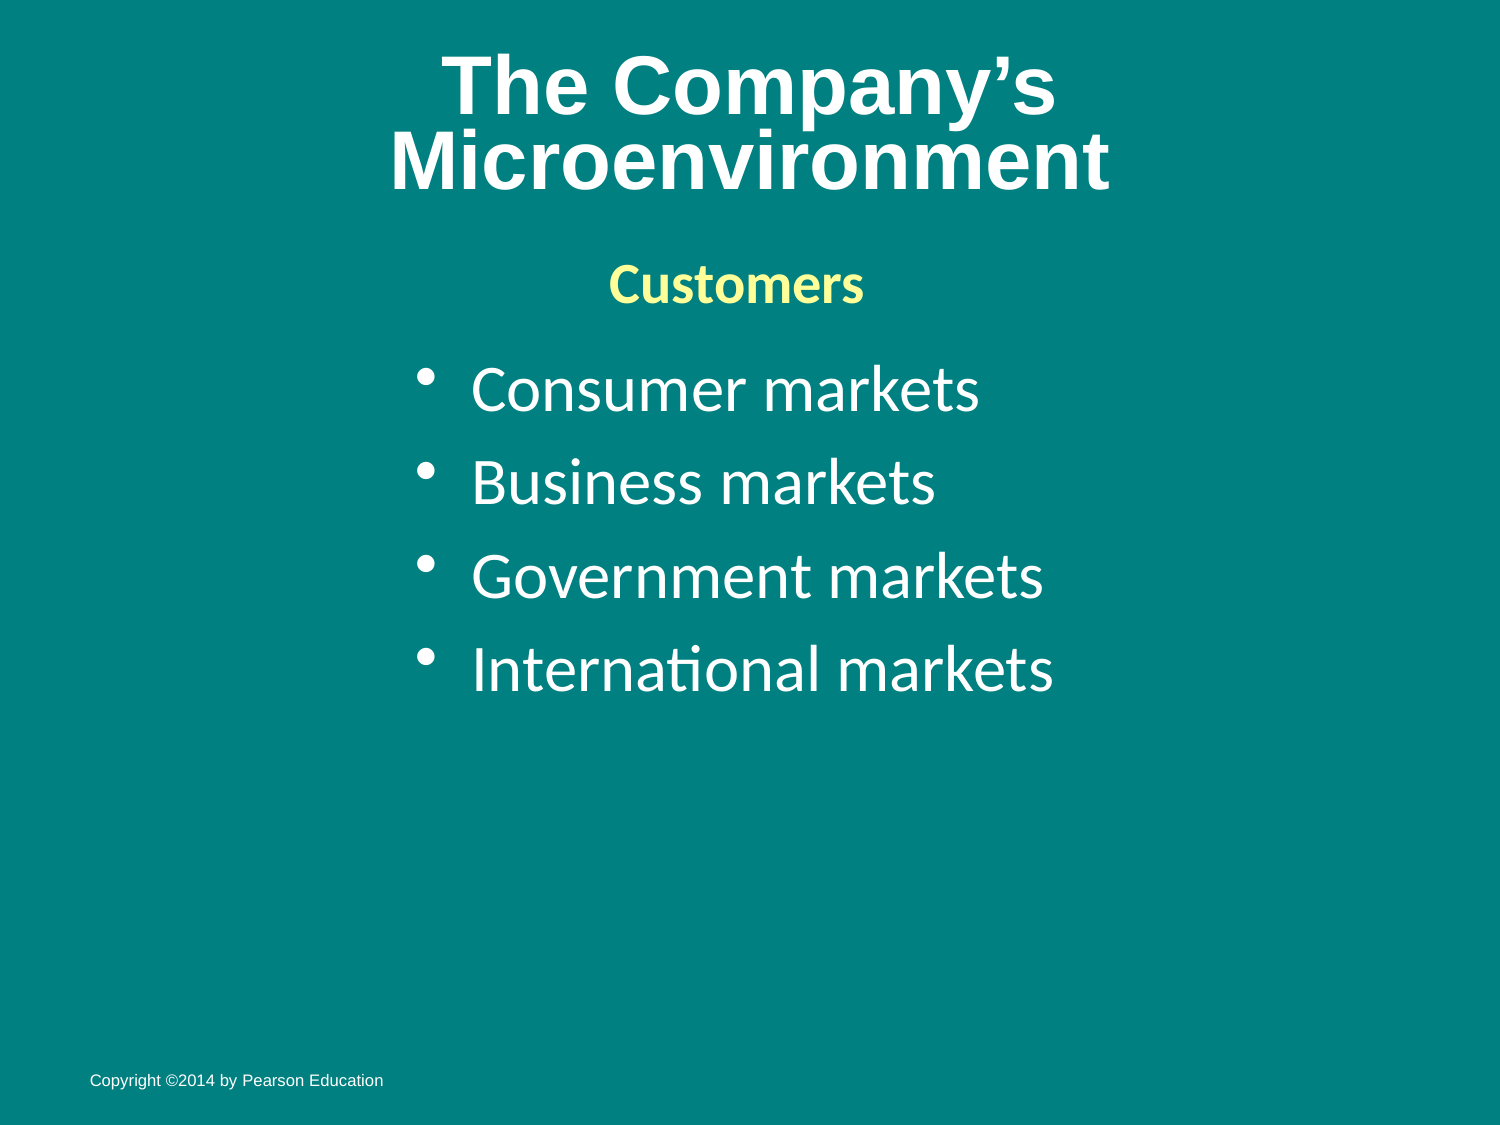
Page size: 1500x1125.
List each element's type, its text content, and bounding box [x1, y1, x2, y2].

title The Company’s Microenvironment [112, 37, 1388, 226]
text_box Copyright ©2014 by Pearson Education [74, 1062, 825, 1098]
list Customers [149, 237, 1326, 301]
list Consumer markets Business markets Government markets International markets [399, 337, 1101, 988]
